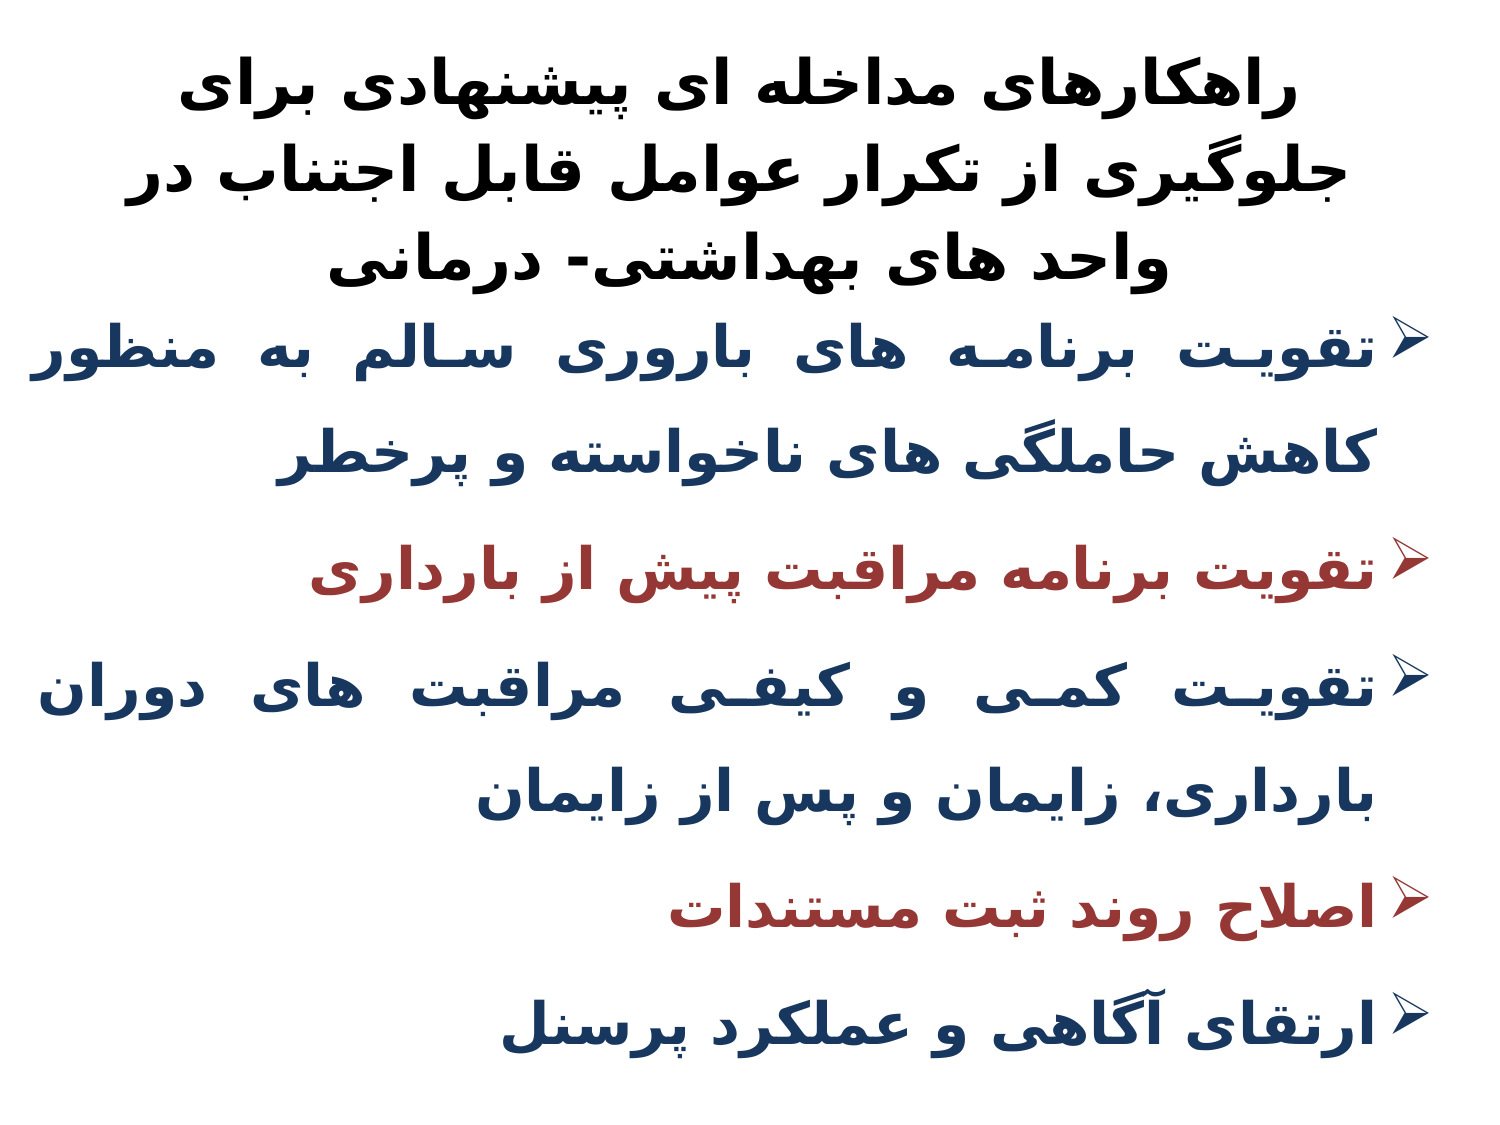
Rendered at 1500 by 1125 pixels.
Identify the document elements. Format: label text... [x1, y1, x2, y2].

list تقویت برنامه های باروری سالم به منظور کاهش حاملگی های ناخواسته و پرخطر تقویت برنامه مراقبت پیش از بارداری تقویت کمی و کیفی مراقبت های دوران بارداری، زایمان و پس از زایمان اصلاح روند ثبت مستندات ارتقای آگاهی و عملکرد پرسنل [0, 267, 1450, 1111]
title راهکارهای مداخله ای پیشنهادی برای جلوگیری از تکرار عوامل قابل اجتناب در واحد های بهداشتی- درمانی [64, 53, 1415, 267]
